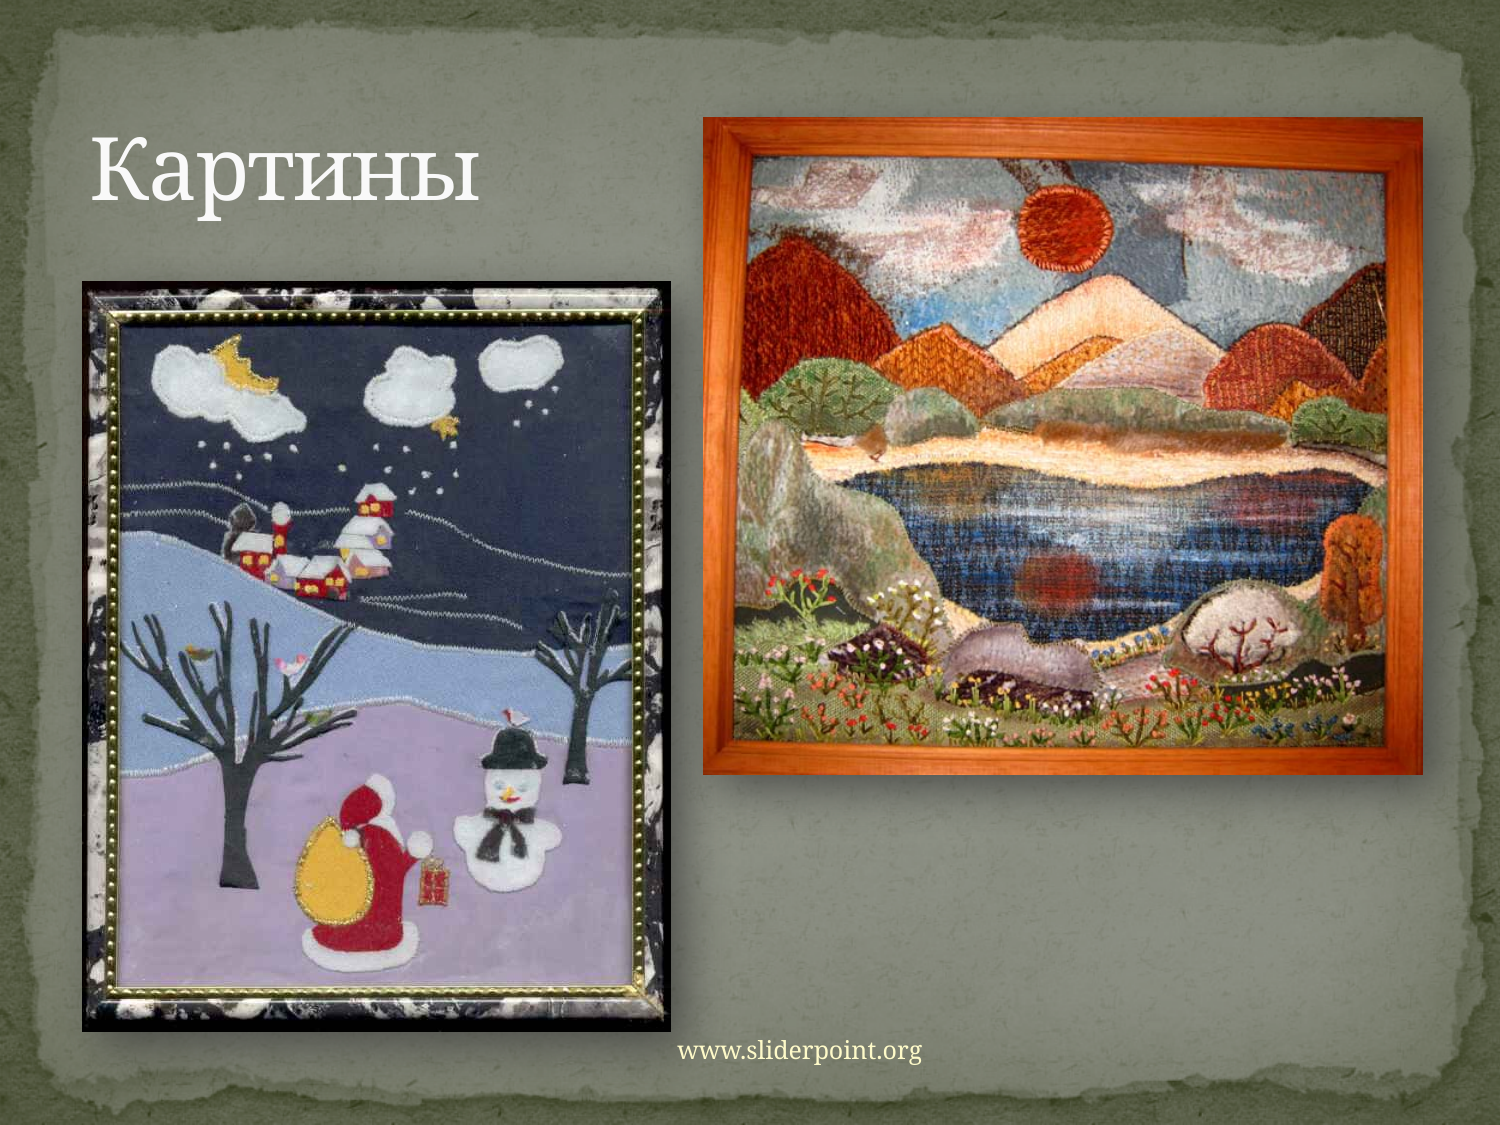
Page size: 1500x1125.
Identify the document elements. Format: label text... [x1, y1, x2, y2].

picture [703, 117, 1423, 775]
footer www.sliderpoint.org [350, 1017, 938, 1081]
title Картины [74, 24, 1425, 225]
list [84, 284, 670, 1032]
